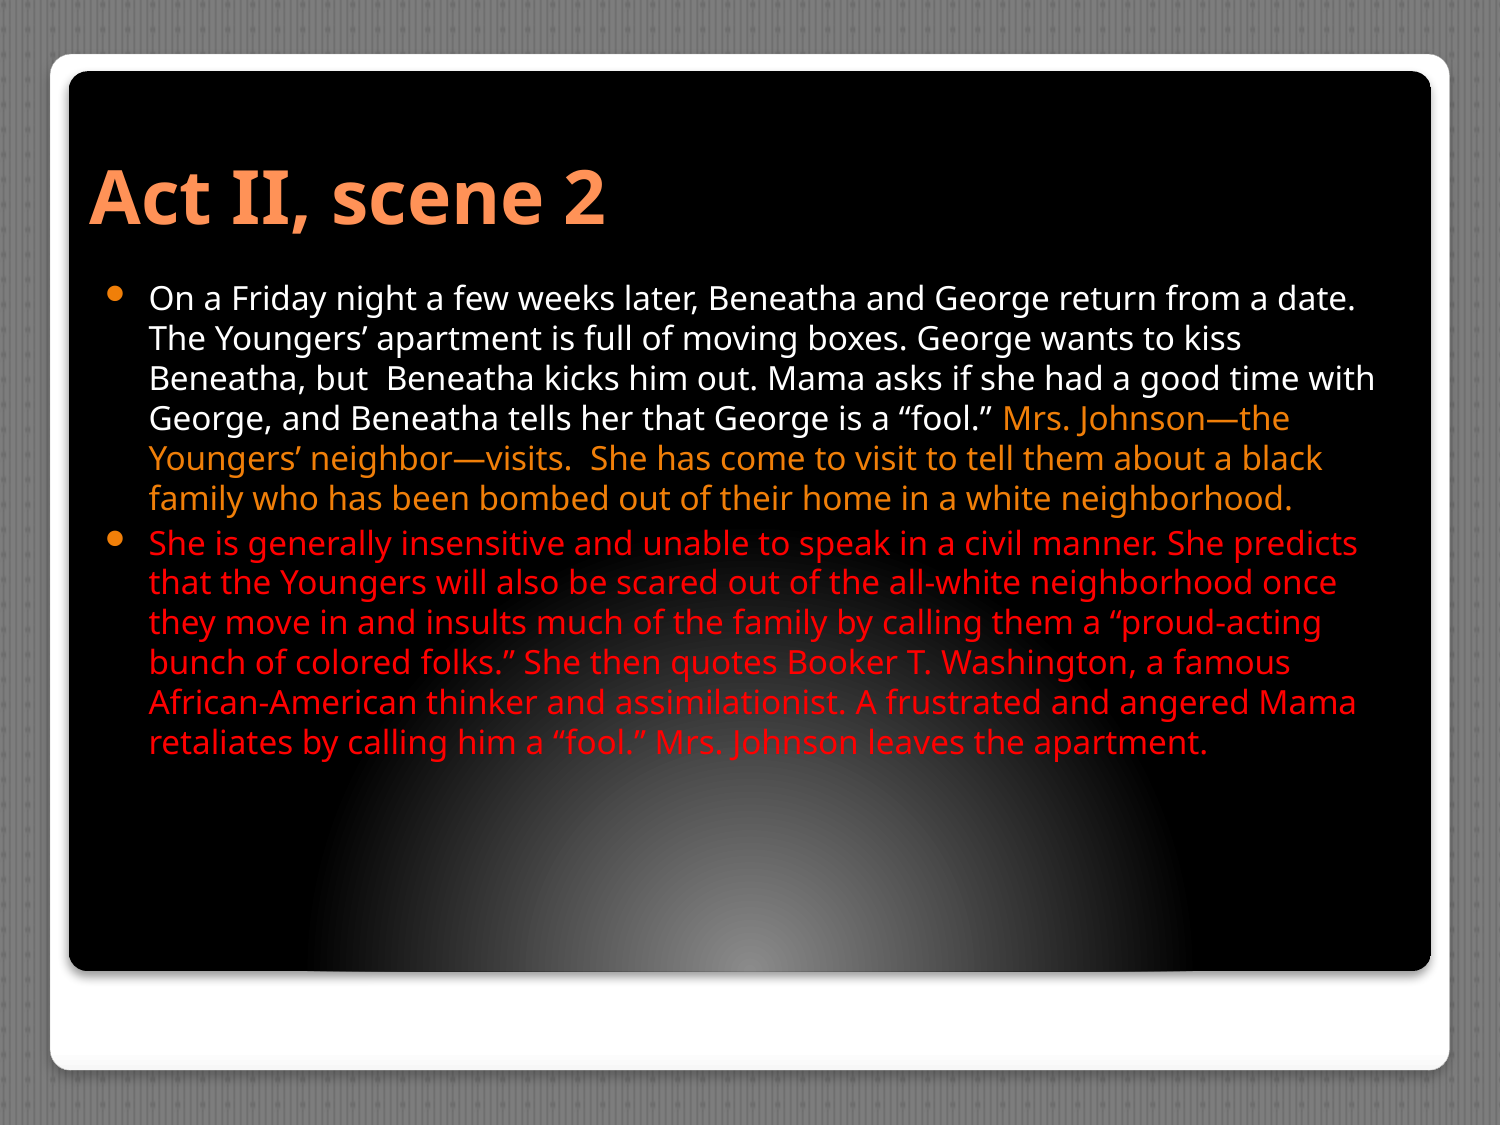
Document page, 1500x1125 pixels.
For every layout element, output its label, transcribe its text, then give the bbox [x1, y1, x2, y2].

list On a Friday night a few weeks later, Beneatha and George return from a date. The Youngers’ apartment is full of moving boxes. George wants to kiss Beneatha, but Beneatha kicks him out. Mama asks if she had a good time with George, and Beneatha tells her that George is a “fool.” Mrs. Johnson—the Youngers’ neighbor—visits. She has come to visit to tell them about a black family who has been bombed out of their home in a white neighborhood. She is generally insensitive and unable to speak in a civil manner. She predicts that the Youngers will also be scared out of the all-white neighborhood once they move in and insults much of the family by calling them a “proud-acting bunch of colored folks.” She then quotes Booker T. Washington, a famous African-American thinker and assimilationist. A frustrated and angered Mama retaliates by calling him a “fool.” Mrs. Johnson leaves the apartment. [75, 262, 1418, 950]
title Act II, scene 2 [75, 75, 1418, 248]
